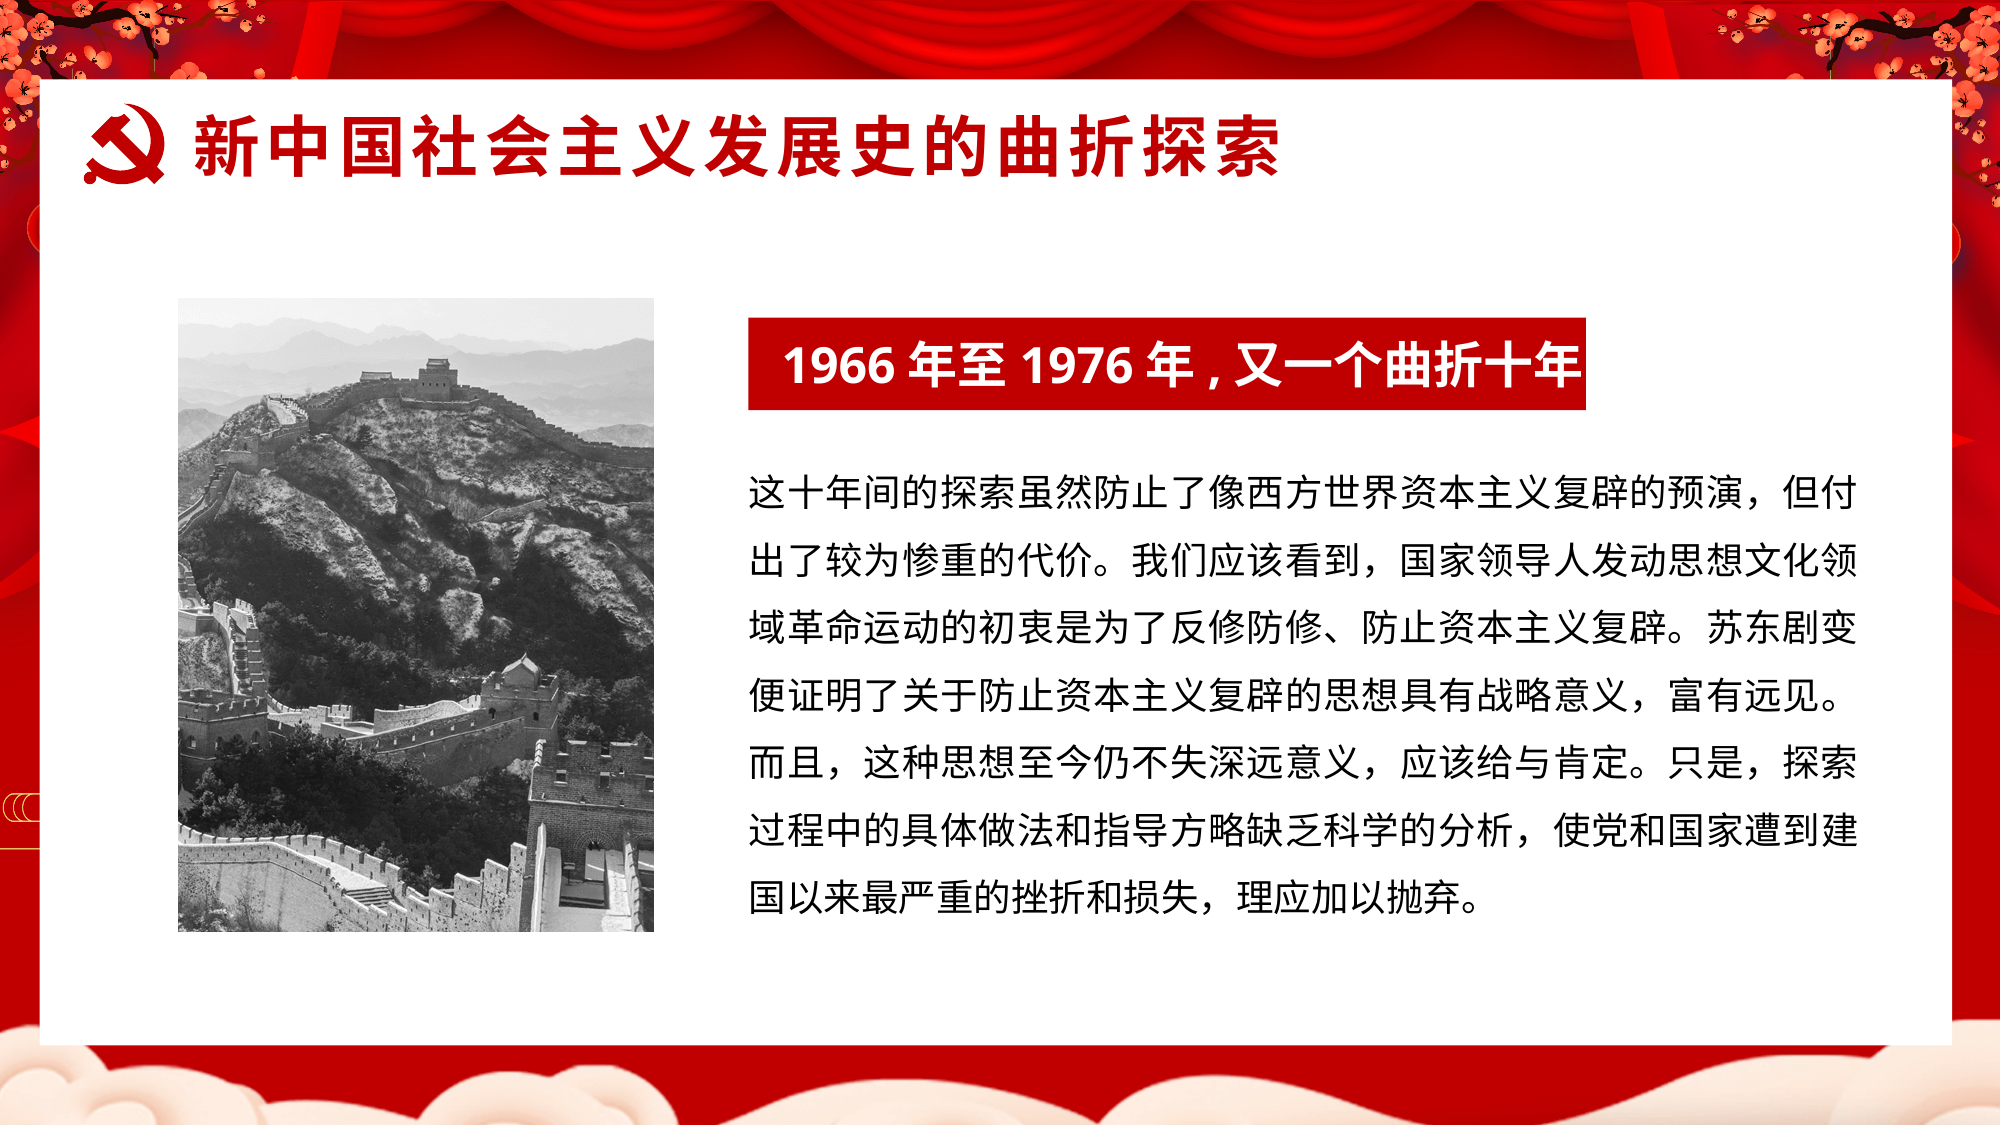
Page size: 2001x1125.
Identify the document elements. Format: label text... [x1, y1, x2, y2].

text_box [83, 97, 1369, 194]
text_box 1966年至1976年,又一个曲折十年 [766, 325, 1824, 401]
text_box 这十年间的探索虽然防止了像西方世界资本主义复辟的预演，但付出了较为惨重的代价。我们应该看到，国家领导人发动思想文化领域革命运动的初衷是为了反修防修、防止资本主义复辟。苏东剧变便证明了关于防止资本主义复辟的思想具有战略意义，富有远见。而且，这种思想至今仍不失深远意义，应该给与肯定。只是，探索过程中的具体做法和指导方略缺乏科学的分析，使党和国家遭到建国以来最严重的挫折和损失，理应加以抛弃。 [733, 439, 1874, 927]
text_box [747, 317, 1587, 411]
picture [0, 0, 2000, 726]
picture [0, 743, 2000, 1125]
picture [178, 298, 654, 932]
